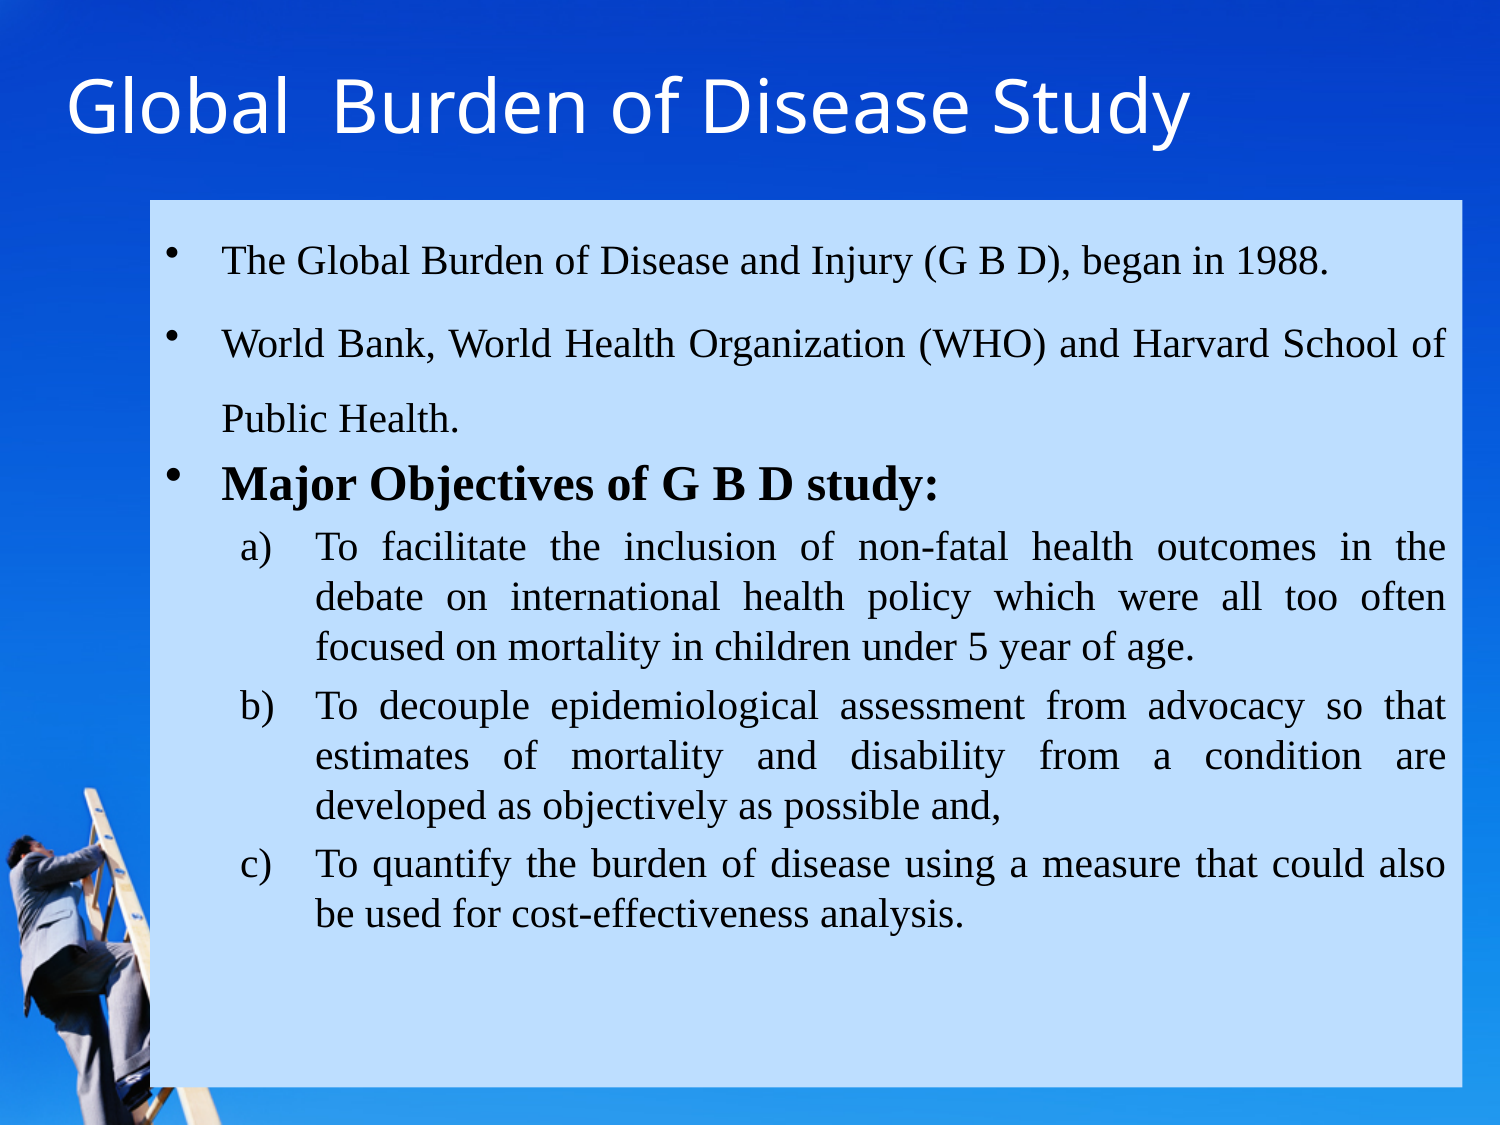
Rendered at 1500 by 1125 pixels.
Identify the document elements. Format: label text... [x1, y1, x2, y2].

picture [0, 0, 1500, 1125]
list The Global Burden of Disease and Injury (G B D), began in 1988. World Bank, World Health Organization (WHO) and Harvard School of Public Health. Major Objectives of G B D study: To facilitate the inclusion of non-fatal health outcomes in the debate on international health policy which were all too often focused on mortality in children under 5 year of age. To decouple epidemiological assessment from advocacy so that estimates of mortality and disability from a condition are developed as objectively as possible and, To quantify the burden of disease using a measure that could also be used for cost-effectiveness analysis. [149, 199, 1463, 1088]
title Global Burden of Disease Study [49, 44, 1476, 163]
